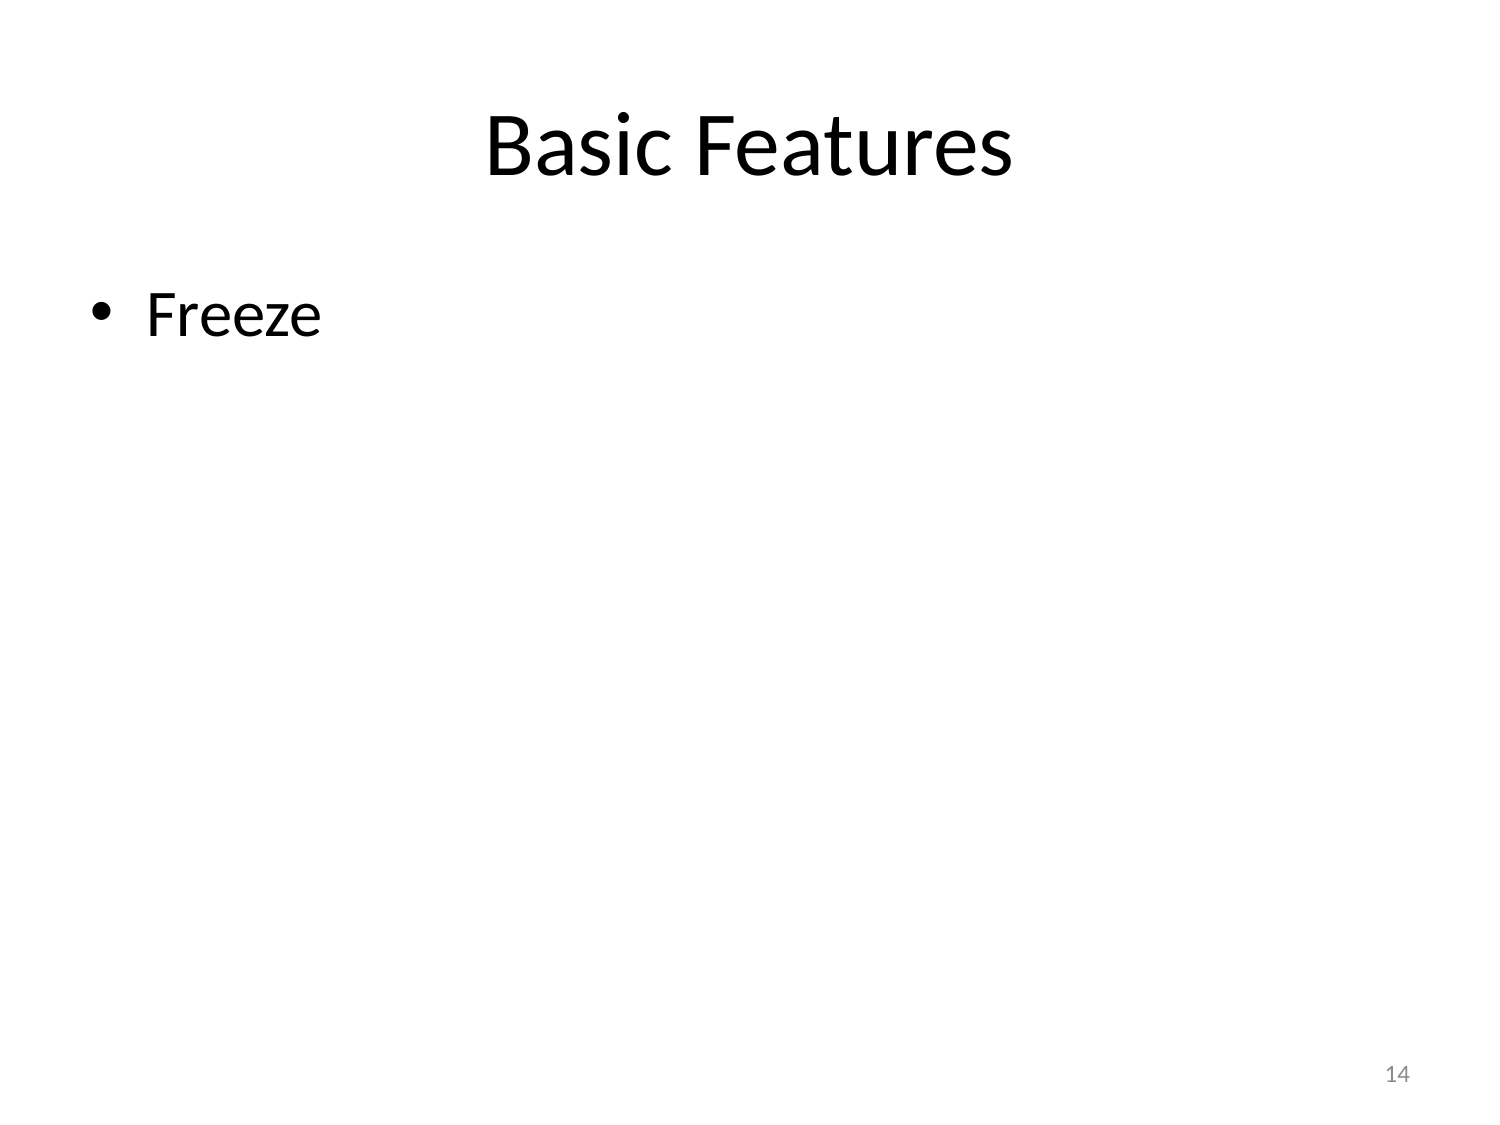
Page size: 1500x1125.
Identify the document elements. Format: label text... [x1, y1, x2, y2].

text_box Freeze [75, 262, 1425, 1005]
text_box <number> [1074, 1042, 1425, 1103]
text_box Basic Features [75, 45, 1425, 233]
